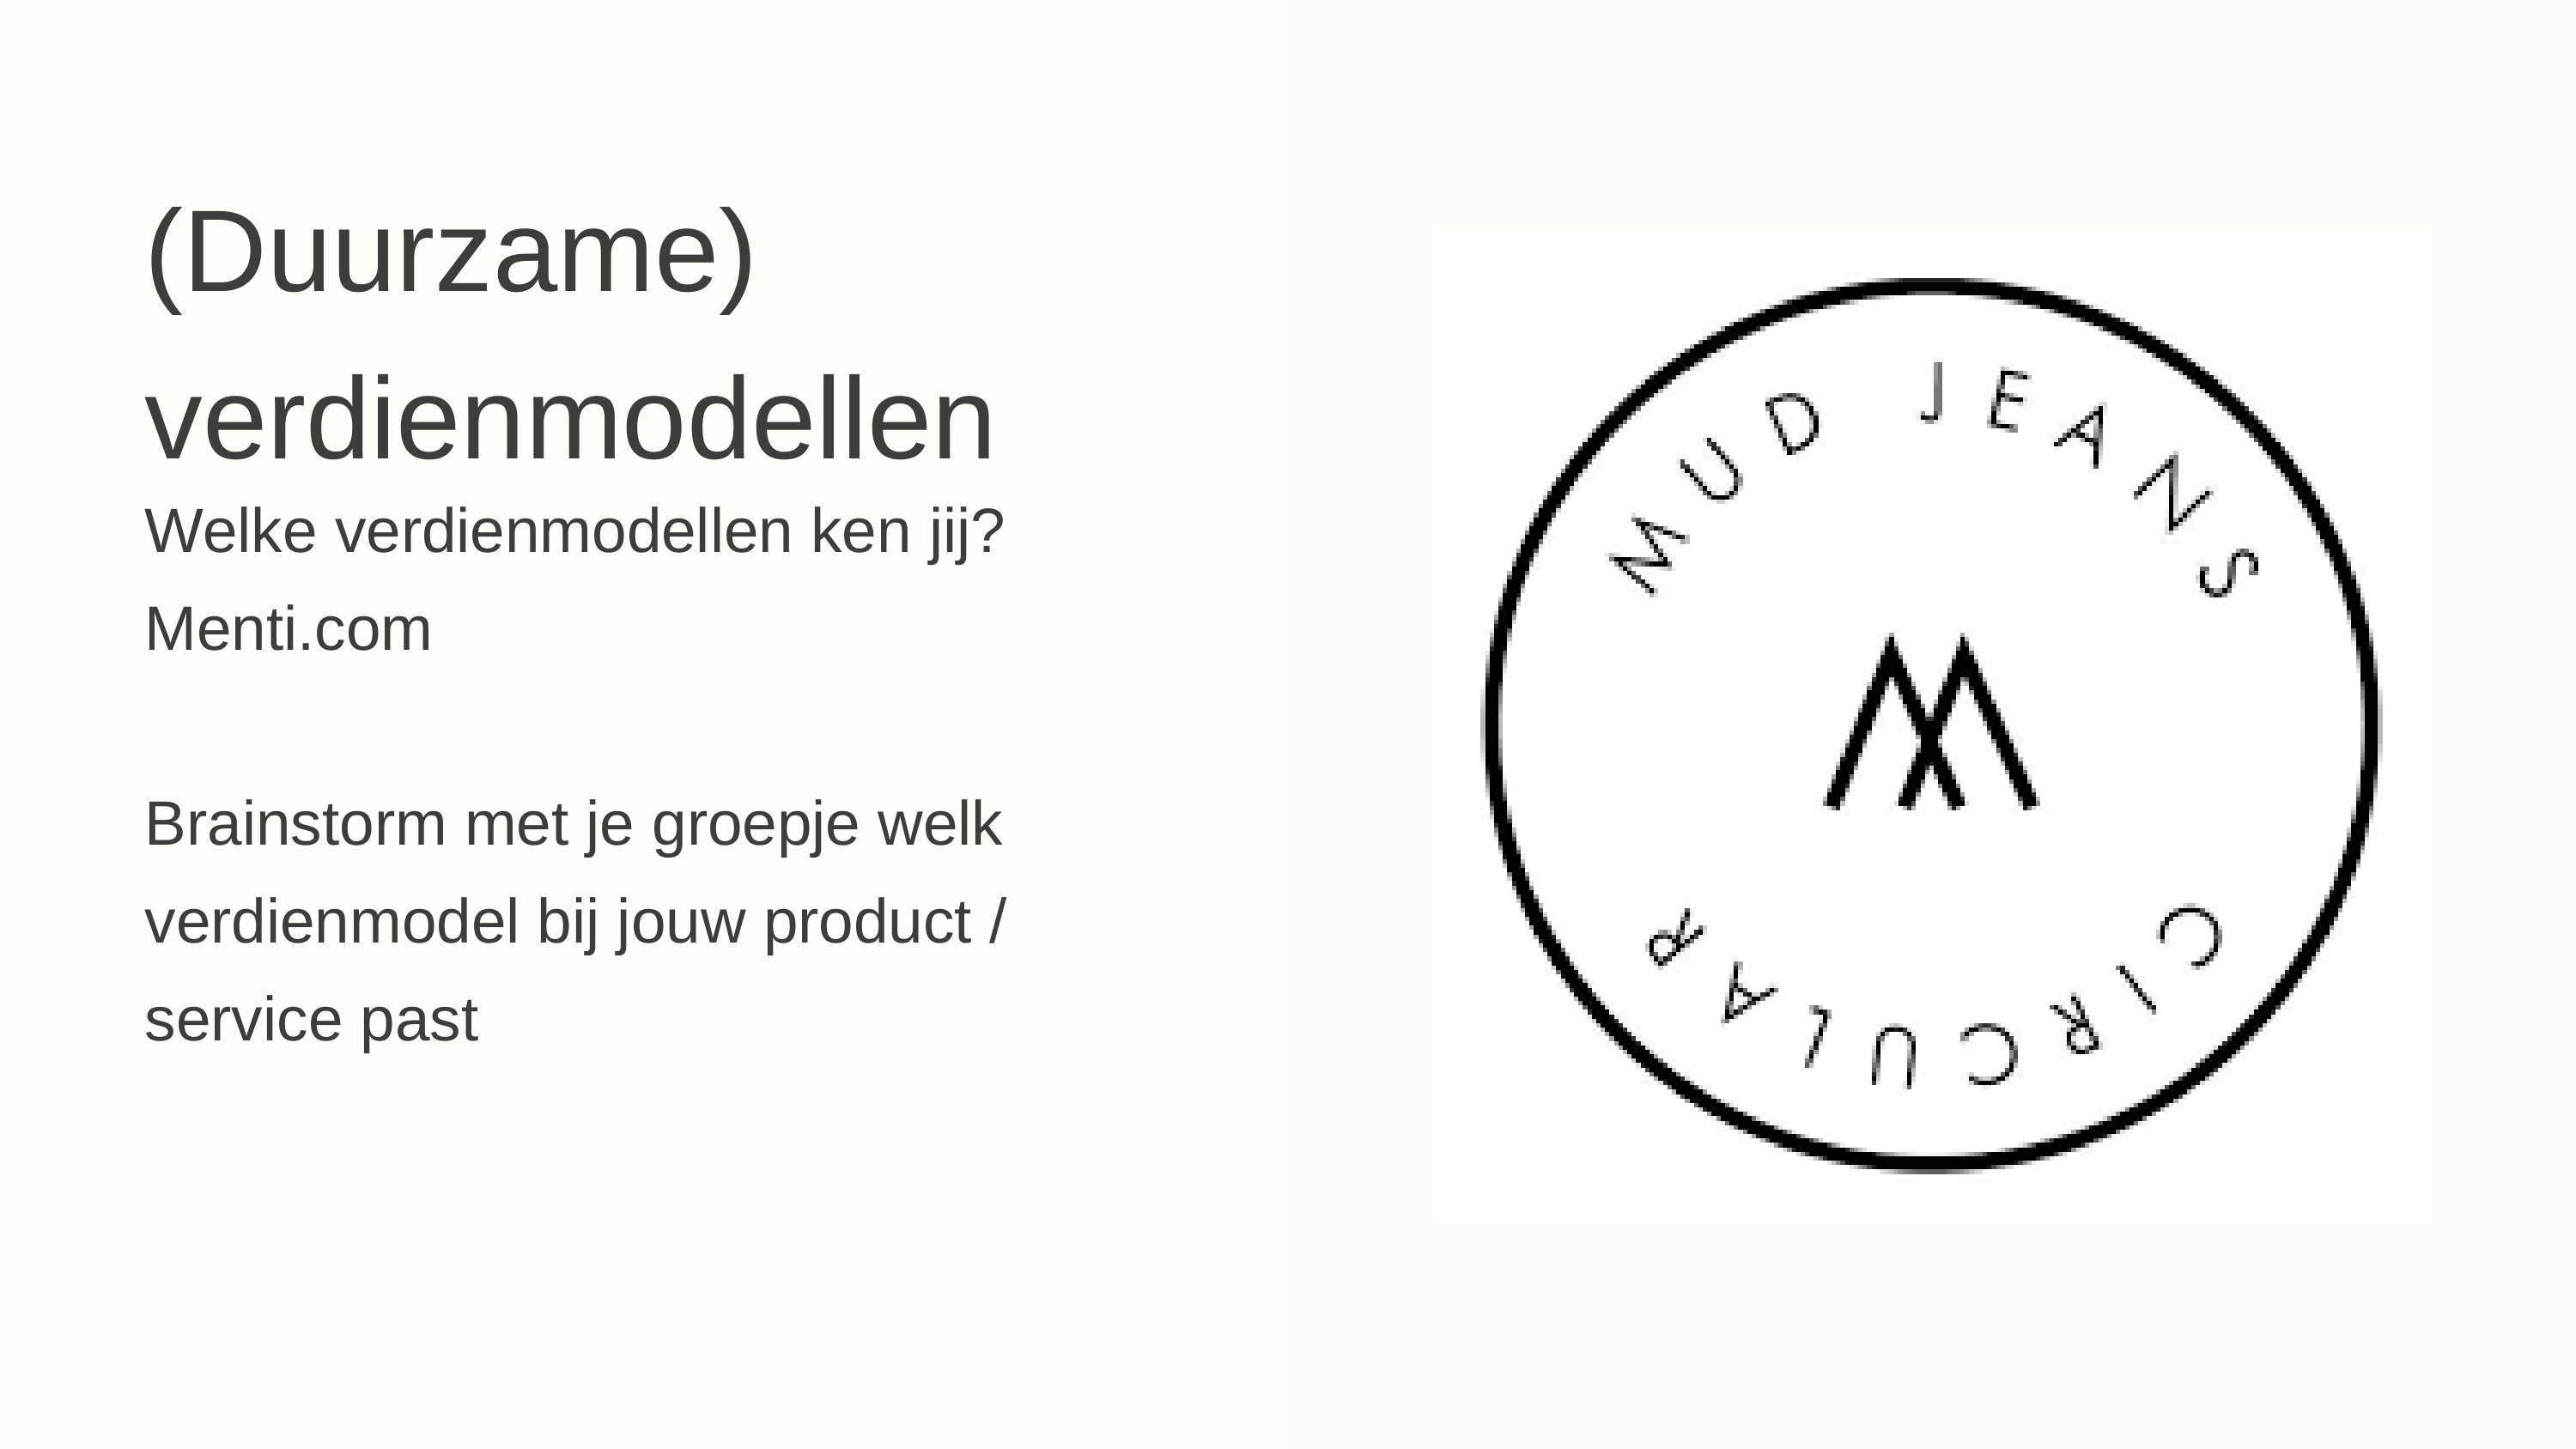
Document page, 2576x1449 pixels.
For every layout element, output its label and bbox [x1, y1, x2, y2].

text_box [144, 147, 1121, 961]
picture [1432, 225, 2432, 1224]
text_box [1287, 0, 2576, 1449]
